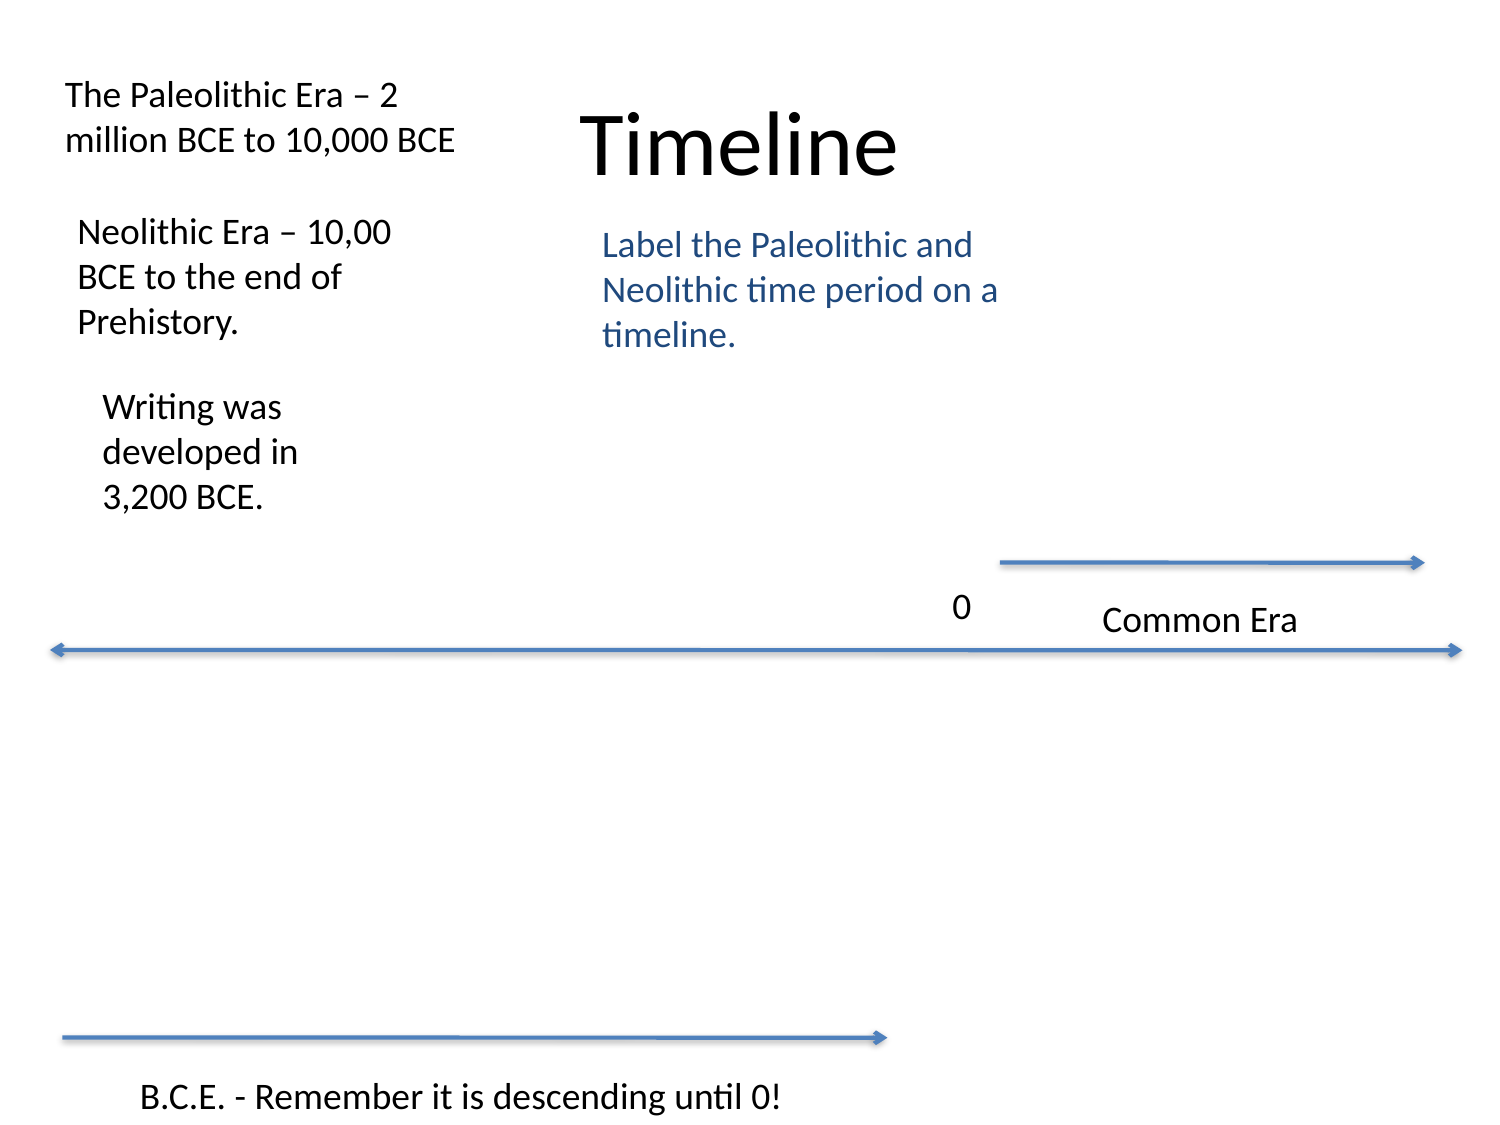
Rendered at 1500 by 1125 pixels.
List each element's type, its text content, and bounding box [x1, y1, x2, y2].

text_box Writing was developed in 3,200 BCE. [87, 374, 375, 525]
text_box Label the Paleolithic and Neolithic time period on a timeline. [587, 212, 1113, 363]
text_box Common Era [1087, 587, 1363, 648]
text_box B.C.E. - Remember it is descending until 0! [124, 1064, 863, 1125]
title Timeline [75, 45, 1425, 233]
text_box 0 [937, 574, 1000, 635]
text_box Neolithic Era – 10,00 BCE to the end of Prehistory. [62, 199, 463, 350]
text_box The Paleolithic Era – 2 million BCE to 10,000 BCE [49, 62, 500, 168]
